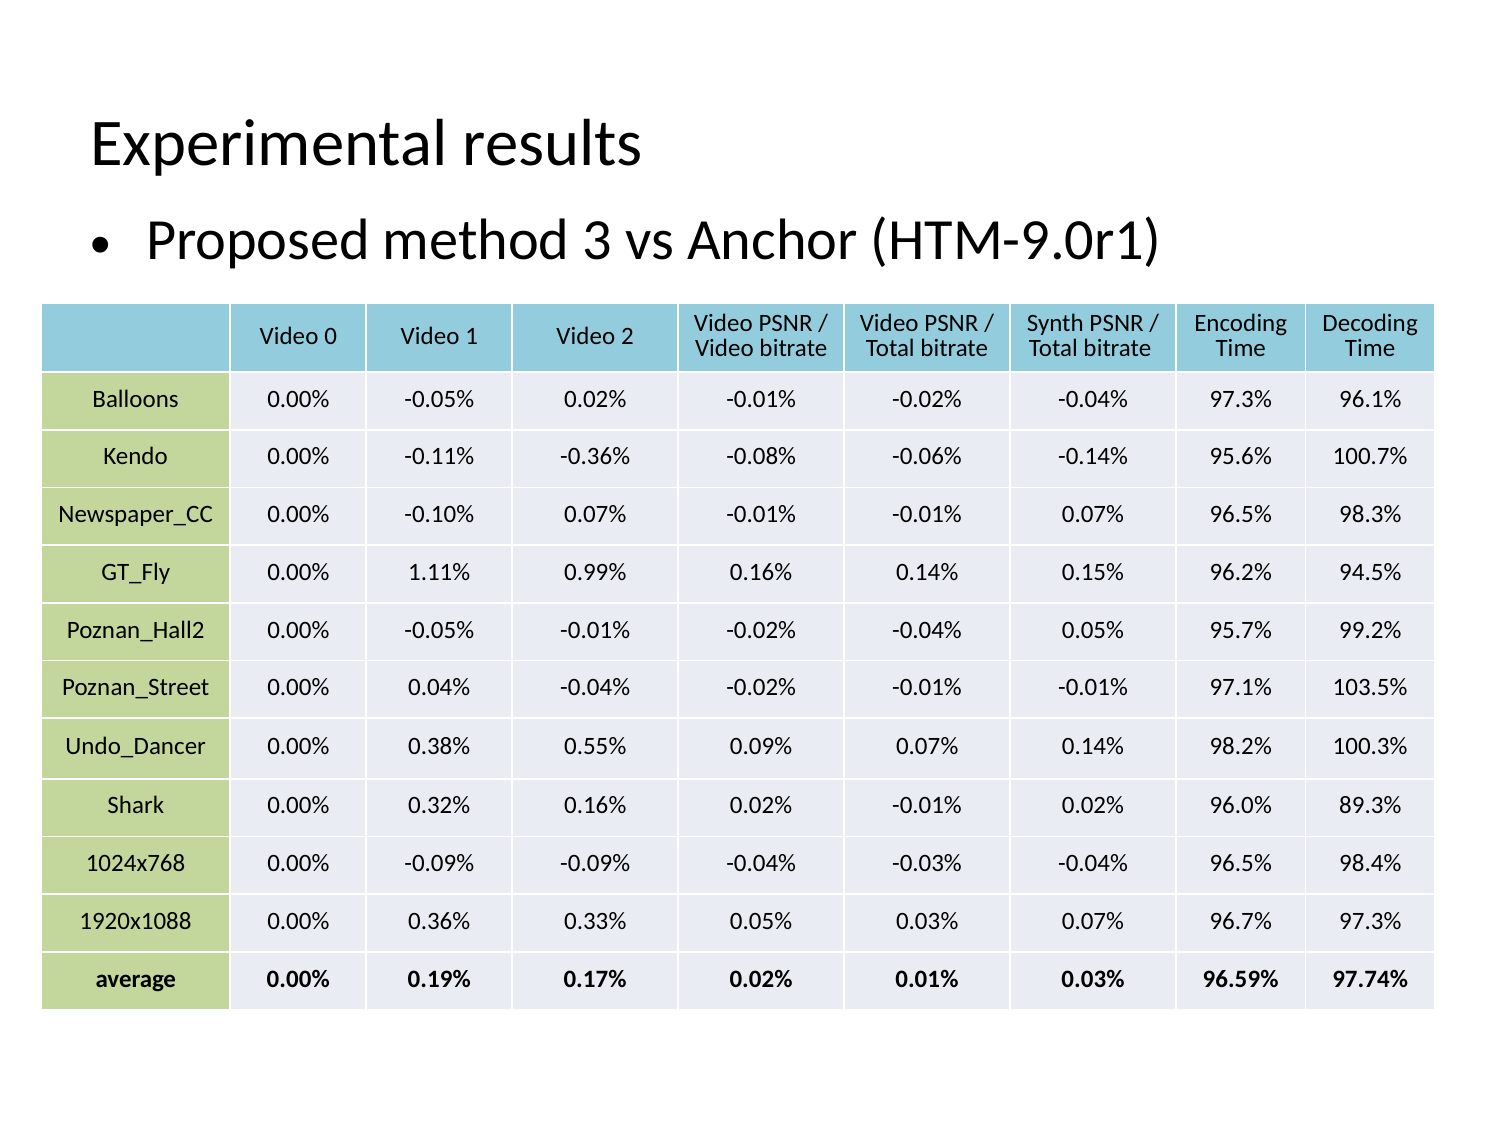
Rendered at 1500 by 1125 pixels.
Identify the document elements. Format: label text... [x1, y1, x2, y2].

table_cell 0.00% [231, 661, 365, 717]
table_header Video PSNR / Video bitrate [679, 362, 843, 371]
table_cell -0.01% [513, 604, 677, 660]
table_cell 96.59% [1177, 953, 1305, 1009]
table_cell 0.00% [231, 719, 365, 778]
table_cell -0.09% [367, 837, 511, 893]
table_header Decoding Time [1306, 304, 1434, 371]
table_cell 0.16% [679, 546, 843, 602]
table_cell -0.01% [679, 373, 843, 429]
table_cell 1024x768 [42, 837, 229, 893]
title Experimental results [75, 45, 1425, 208]
table_cell 98.3% [1306, 488, 1434, 544]
table_cell 89.3% [1306, 780, 1434, 836]
table_cell 0.00% [231, 953, 365, 1009]
table_cell -0.01% [845, 488, 1009, 544]
table_cell 0.07% [513, 488, 677, 544]
table_cell -0.08% [679, 431, 843, 487]
table_cell Balloons [42, 373, 229, 429]
table_cell 0.14% [1011, 719, 1175, 778]
table_cell 97.74% [1306, 953, 1434, 1009]
table_cell 0.19% [367, 953, 511, 1009]
table_cell Poznan_Street [42, 661, 229, 717]
table_cell 0.07% [1011, 895, 1175, 951]
table_cell Poznan_Hall2 [42, 604, 229, 660]
table_cell 100.3% [1306, 719, 1434, 778]
table_header Video PSNR / Total bitrate [845, 362, 1009, 371]
table_cell GT_Fly [42, 546, 229, 602]
table_cell -0.01% [845, 661, 1009, 717]
table_cell 97.3% [1177, 373, 1305, 429]
table_cell 95.7% [1177, 604, 1305, 660]
table_cell 0.09% [679, 719, 843, 778]
table_cell 0.16% [513, 780, 677, 836]
text_box Proposed method 3 vs Anchor (HTM-9.0r1) [74, 208, 1425, 362]
table_cell -0.02% [845, 373, 1009, 429]
table_cell 100.7% [1306, 431, 1434, 487]
table_cell 94.5% [1306, 546, 1434, 602]
table_cell 0.07% [1011, 488, 1175, 544]
table_cell 1.11% [367, 546, 511, 602]
table_cell 96.2% [1177, 546, 1305, 602]
table_cell 0.00% [231, 488, 365, 544]
table_cell -0.01% [845, 780, 1009, 836]
table_cell 95.6% [1177, 431, 1305, 487]
table_cell -0.05% [367, 604, 511, 660]
table_cell 96.5% [1177, 837, 1305, 893]
table_header Synth PSNR / Total bitrate [1011, 362, 1175, 371]
table_cell -0.03% [845, 837, 1009, 893]
table_cell 0.38% [367, 719, 511, 778]
table_cell 1920x1088 [42, 895, 229, 951]
table_cell 0.00% [231, 837, 365, 893]
table_cell -0.04% [845, 604, 1009, 660]
table_cell 0.02% [513, 373, 677, 429]
table_cell 0.33% [513, 895, 677, 951]
table_cell 0.15% [1011, 546, 1175, 602]
table_cell -0.01% [679, 488, 843, 544]
table_cell -0.36% [513, 431, 677, 487]
table_cell -0.02% [679, 604, 843, 660]
table_header [42, 304, 229, 371]
table_cell 0.02% [1011, 780, 1175, 836]
table_cell -0.11% [367, 431, 511, 487]
table_cell Newspaper_CC [42, 488, 229, 544]
table_cell 98.2% [1177, 719, 1305, 778]
table_header Encoding Time [1177, 362, 1305, 371]
table_cell 0.14% [845, 546, 1009, 602]
table_cell 0.00% [231, 604, 365, 660]
table_cell 97.3% [1306, 895, 1434, 951]
table_cell 99.2% [1306, 604, 1434, 660]
table_cell 0.04% [367, 661, 511, 717]
table_header Video 2 [513, 362, 677, 371]
table_cell 0.05% [679, 895, 843, 951]
table_cell Shark [42, 780, 229, 836]
table_cell 96.7% [1177, 895, 1305, 951]
table_cell 0.03% [1011, 953, 1175, 1009]
table_cell -0.14% [1011, 431, 1175, 487]
table_cell 96.1% [1306, 373, 1434, 429]
table_cell -0.04% [679, 837, 843, 893]
table_cell Kendo [42, 431, 229, 487]
table_cell 0.00% [231, 780, 365, 836]
table_cell 96.0% [1177, 780, 1305, 836]
table_cell 0.07% [845, 719, 1009, 778]
table_header Video 0 [231, 362, 365, 371]
table_cell 0.03% [845, 895, 1009, 951]
table_cell 0.17% [513, 953, 677, 1009]
table_cell 0.02% [679, 780, 843, 836]
table_cell 103.5% [1306, 661, 1434, 717]
table_cell -0.09% [513, 837, 677, 893]
table_cell -0.04% [1011, 837, 1175, 893]
table_header Video 1 [367, 362, 511, 371]
table_cell average [42, 953, 229, 1009]
table_cell 98.4% [1306, 837, 1434, 893]
table_cell -0.10% [367, 488, 511, 544]
table_cell 0.00% [231, 431, 365, 487]
table_cell 0.05% [1011, 604, 1175, 660]
table_cell 97.1% [1177, 661, 1305, 717]
table_cell -0.05% [367, 373, 511, 429]
table_cell 0.32% [367, 780, 511, 836]
table_cell 0.55% [513, 719, 677, 778]
table_cell 0.00% [231, 546, 365, 602]
table_cell -0.04% [1011, 373, 1175, 429]
table_cell 0.00% [231, 373, 365, 429]
table_cell 0.02% [679, 953, 843, 1009]
table_cell -0.04% [513, 661, 677, 717]
table_cell Undo_Dancer [42, 719, 229, 778]
table_cell 96.5% [1177, 488, 1305, 544]
table_cell -0.06% [845, 431, 1009, 487]
table_cell 0.99% [513, 546, 677, 602]
table_cell -0.01% [1011, 661, 1175, 717]
table_cell 0.01% [845, 953, 1009, 1009]
table_cell 0.36% [367, 895, 511, 951]
table_cell -0.02% [679, 661, 843, 717]
table_cell 0.00% [231, 895, 365, 951]
